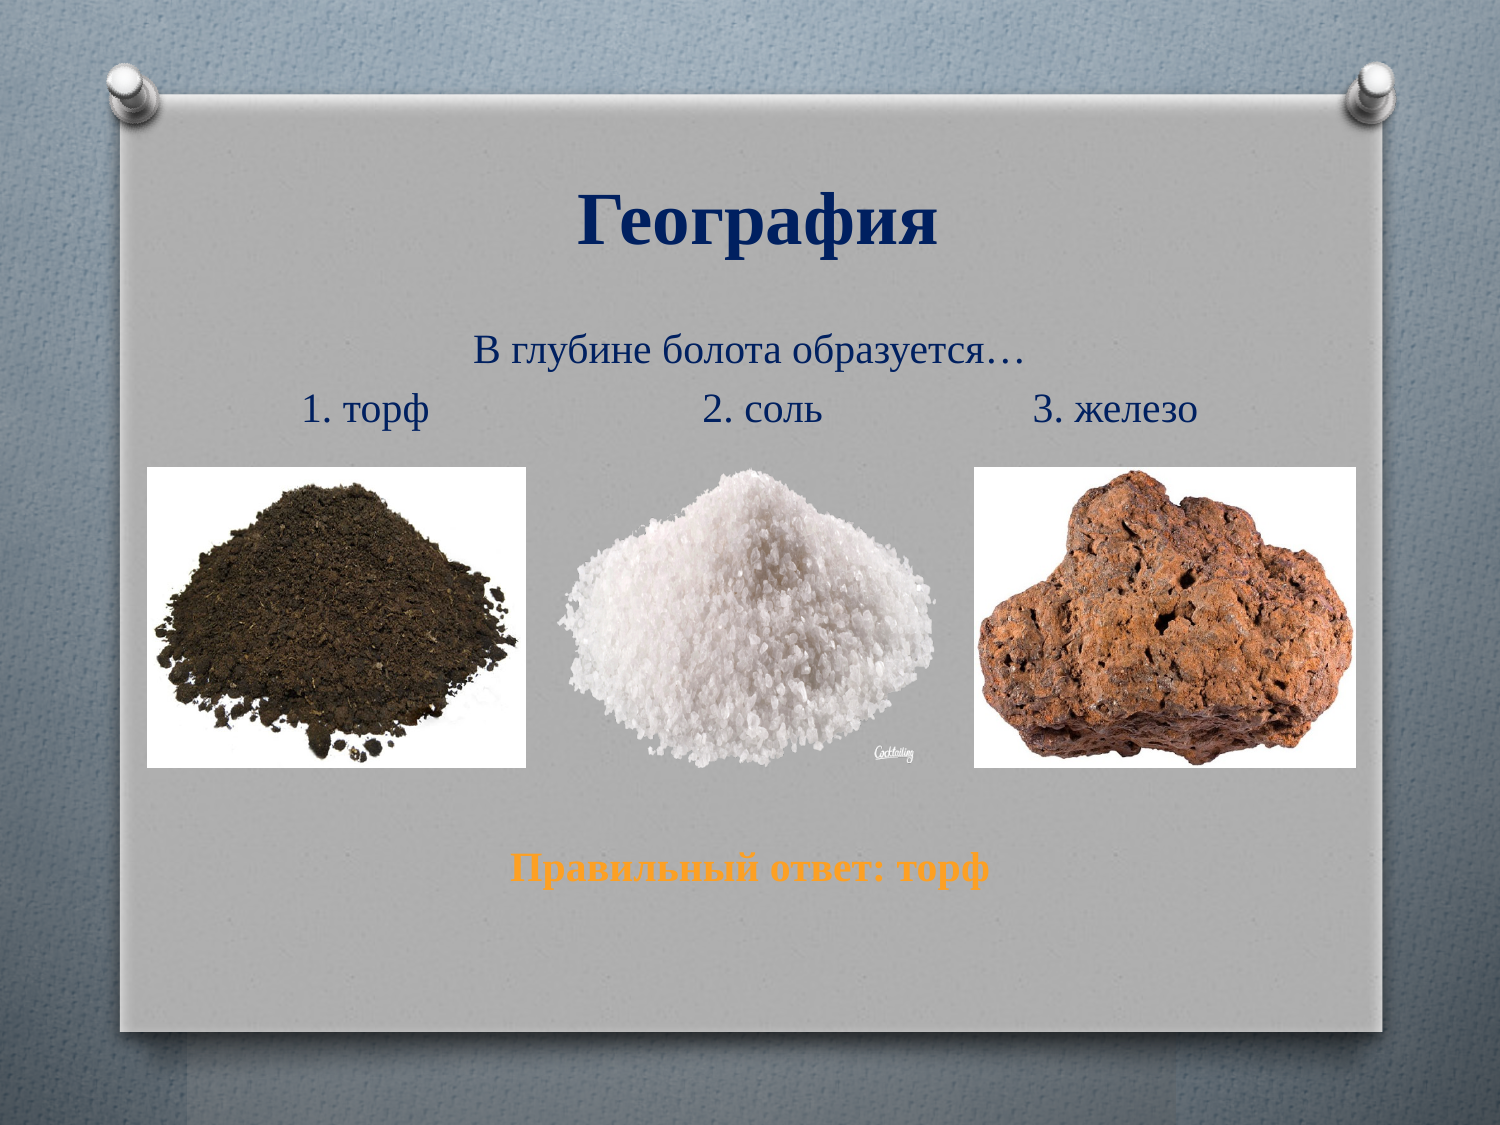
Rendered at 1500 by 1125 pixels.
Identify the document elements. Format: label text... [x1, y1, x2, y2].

title География [253, 160, 1263, 268]
picture [75, 29, 198, 153]
picture [557, 467, 937, 768]
picture [147, 467, 526, 768]
list В глубине болота образуется… 1. торф 2. соль 3. железо Правильный ответ: торф [238, 314, 1262, 988]
picture [1317, 35, 1439, 156]
picture [974, 467, 1356, 768]
